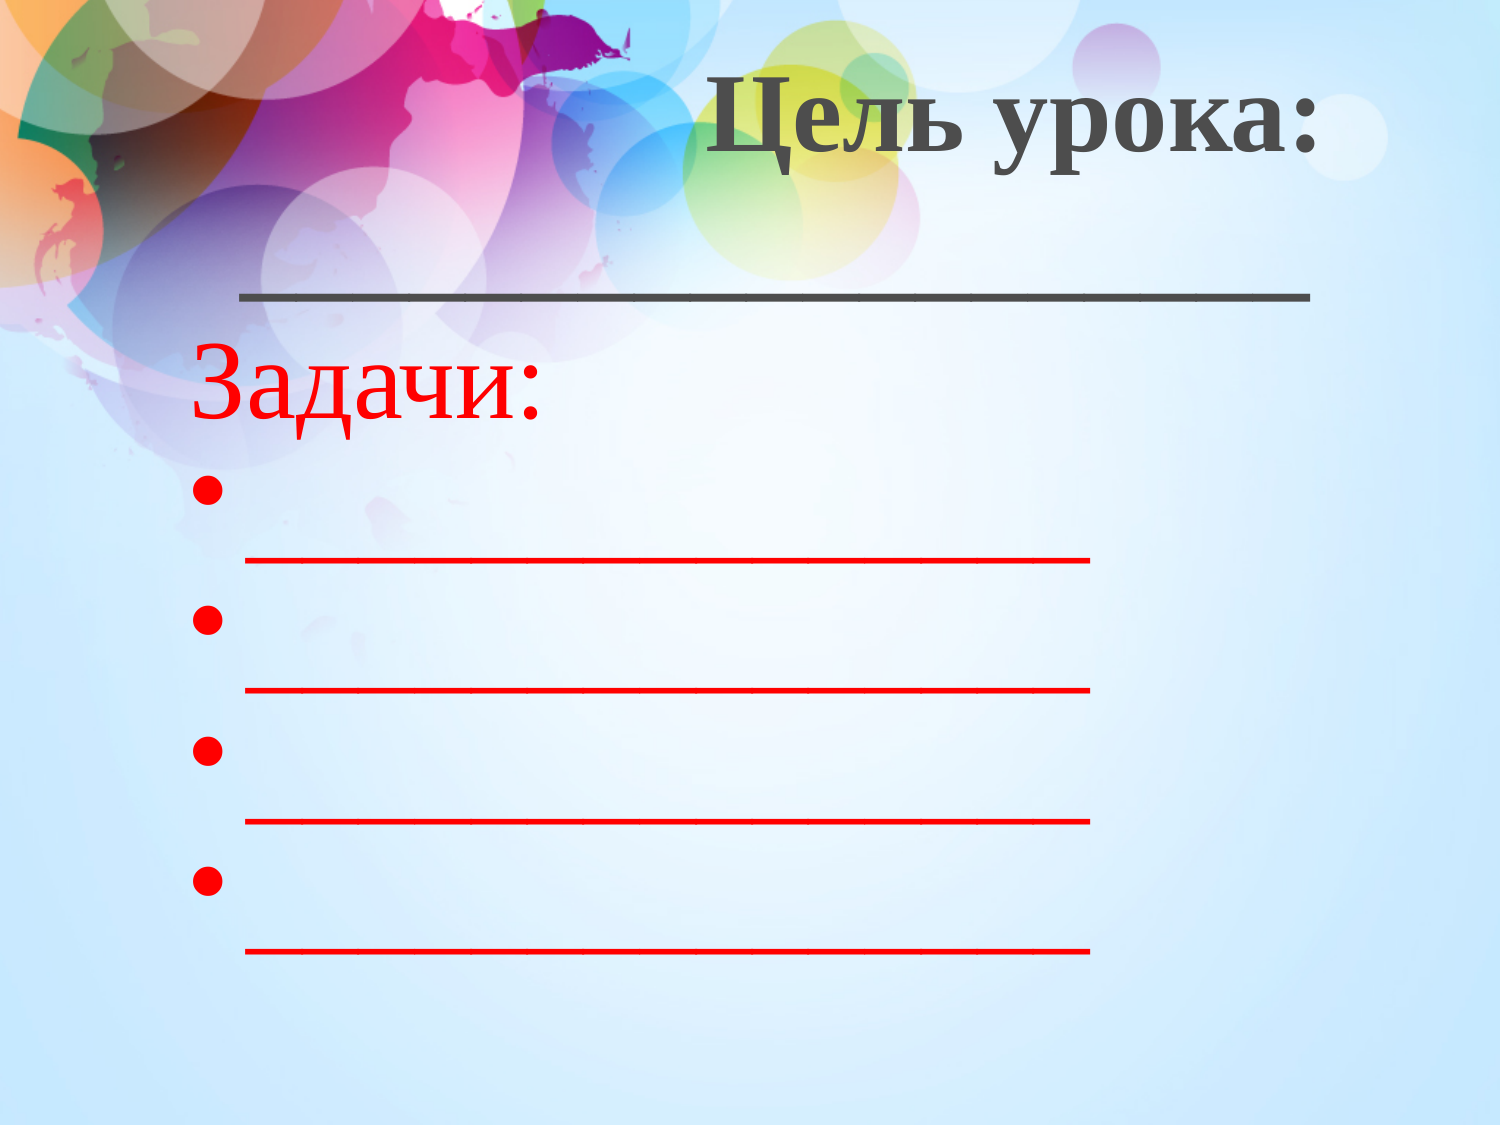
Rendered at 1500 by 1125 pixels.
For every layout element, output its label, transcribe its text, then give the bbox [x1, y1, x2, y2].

picture [0, 0, 1500, 1125]
list Задачи: _______________ _______________ _______________ _______________ [174, 324, 1376, 1013]
title Цель урока: ___________________ [174, 46, 1376, 301]
